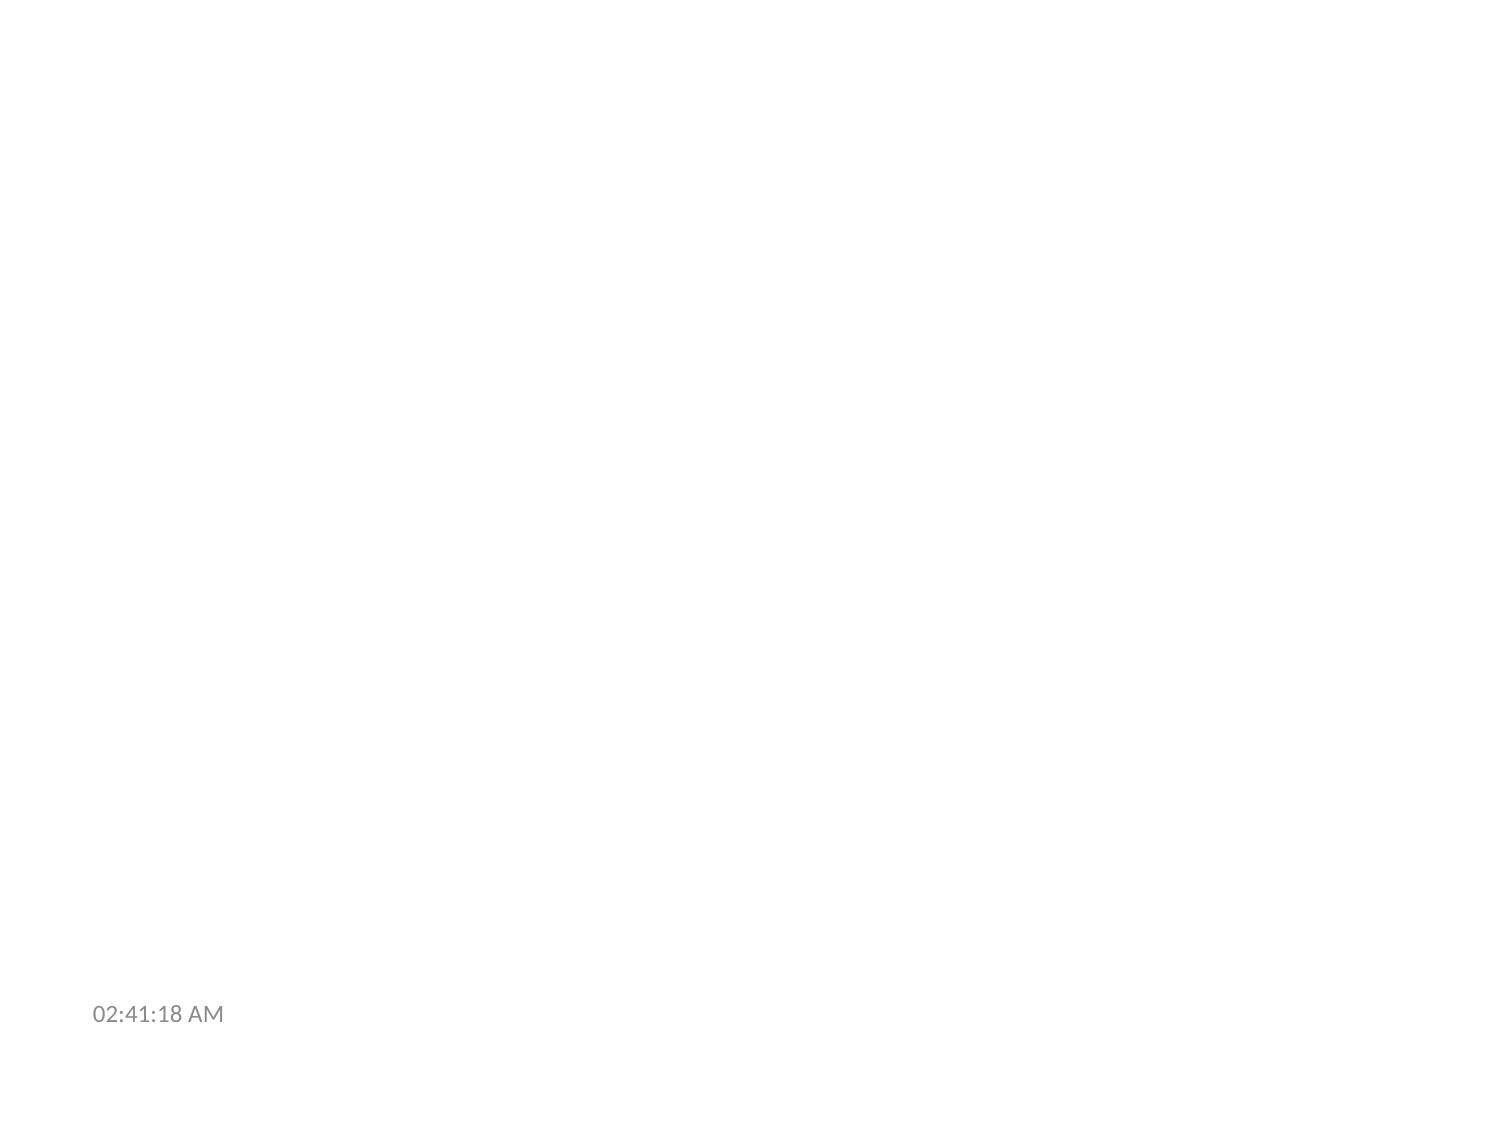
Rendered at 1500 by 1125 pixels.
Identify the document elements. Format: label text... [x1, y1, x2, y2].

text_box 3:35:09 PM [77, 982, 428, 1043]
